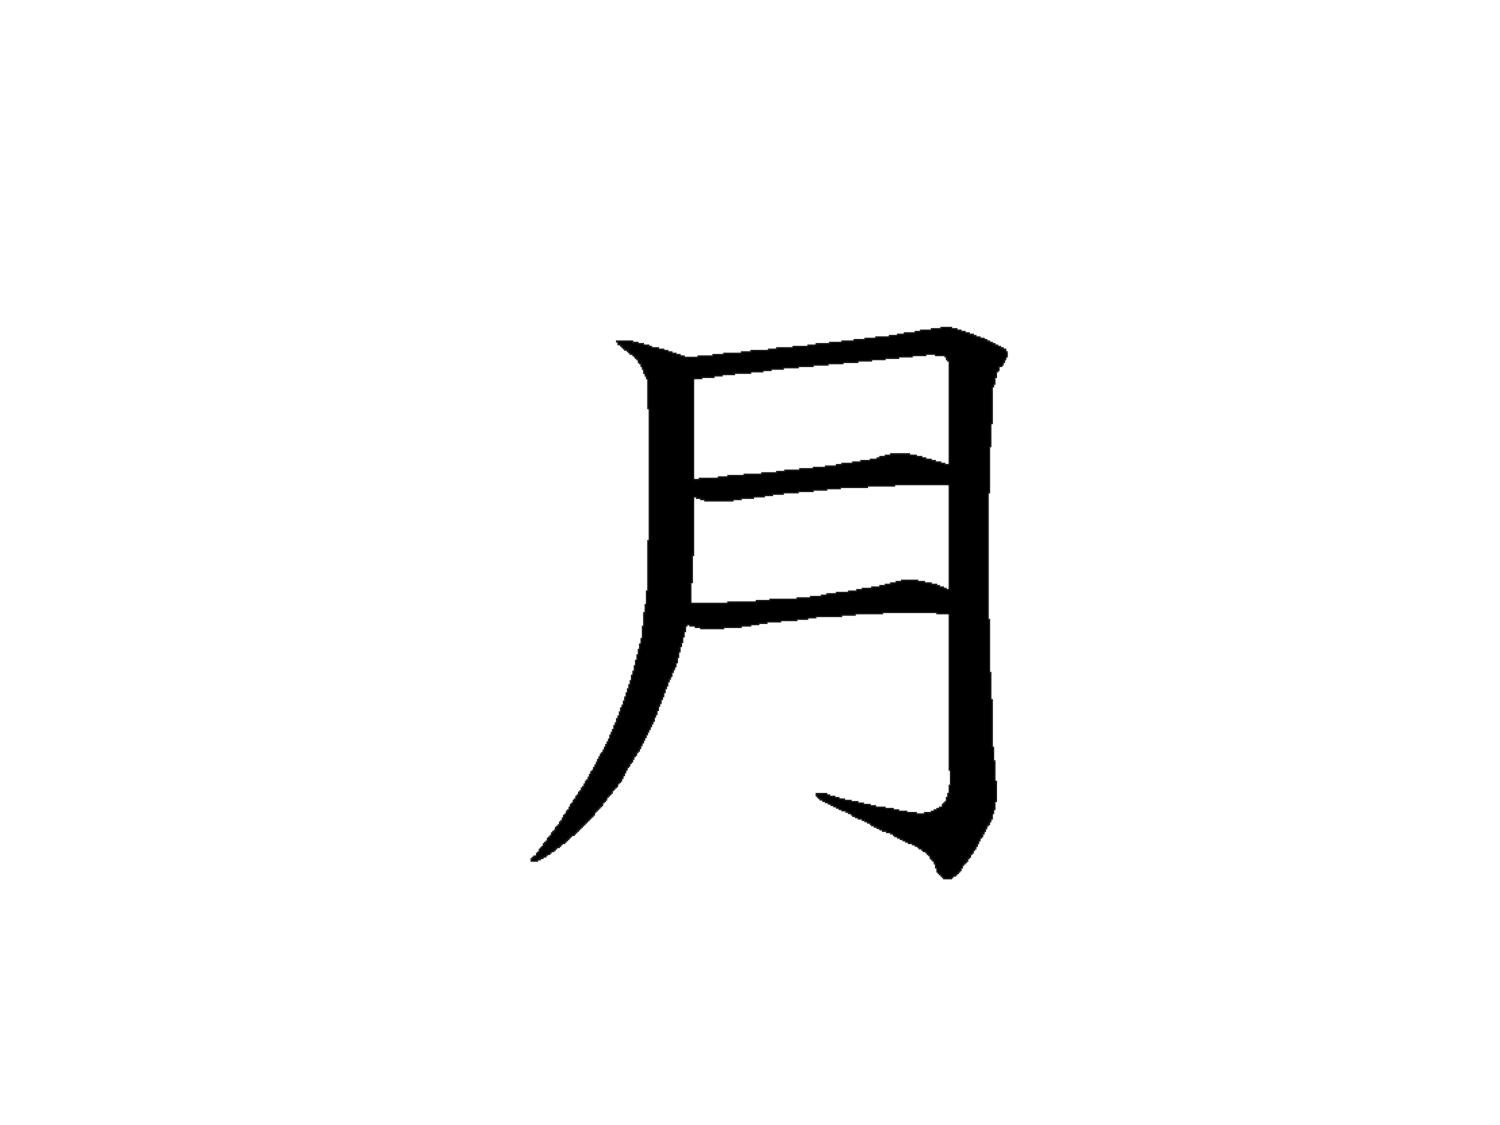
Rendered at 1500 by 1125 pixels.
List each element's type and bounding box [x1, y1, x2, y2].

picture [524, 324, 1015, 888]
